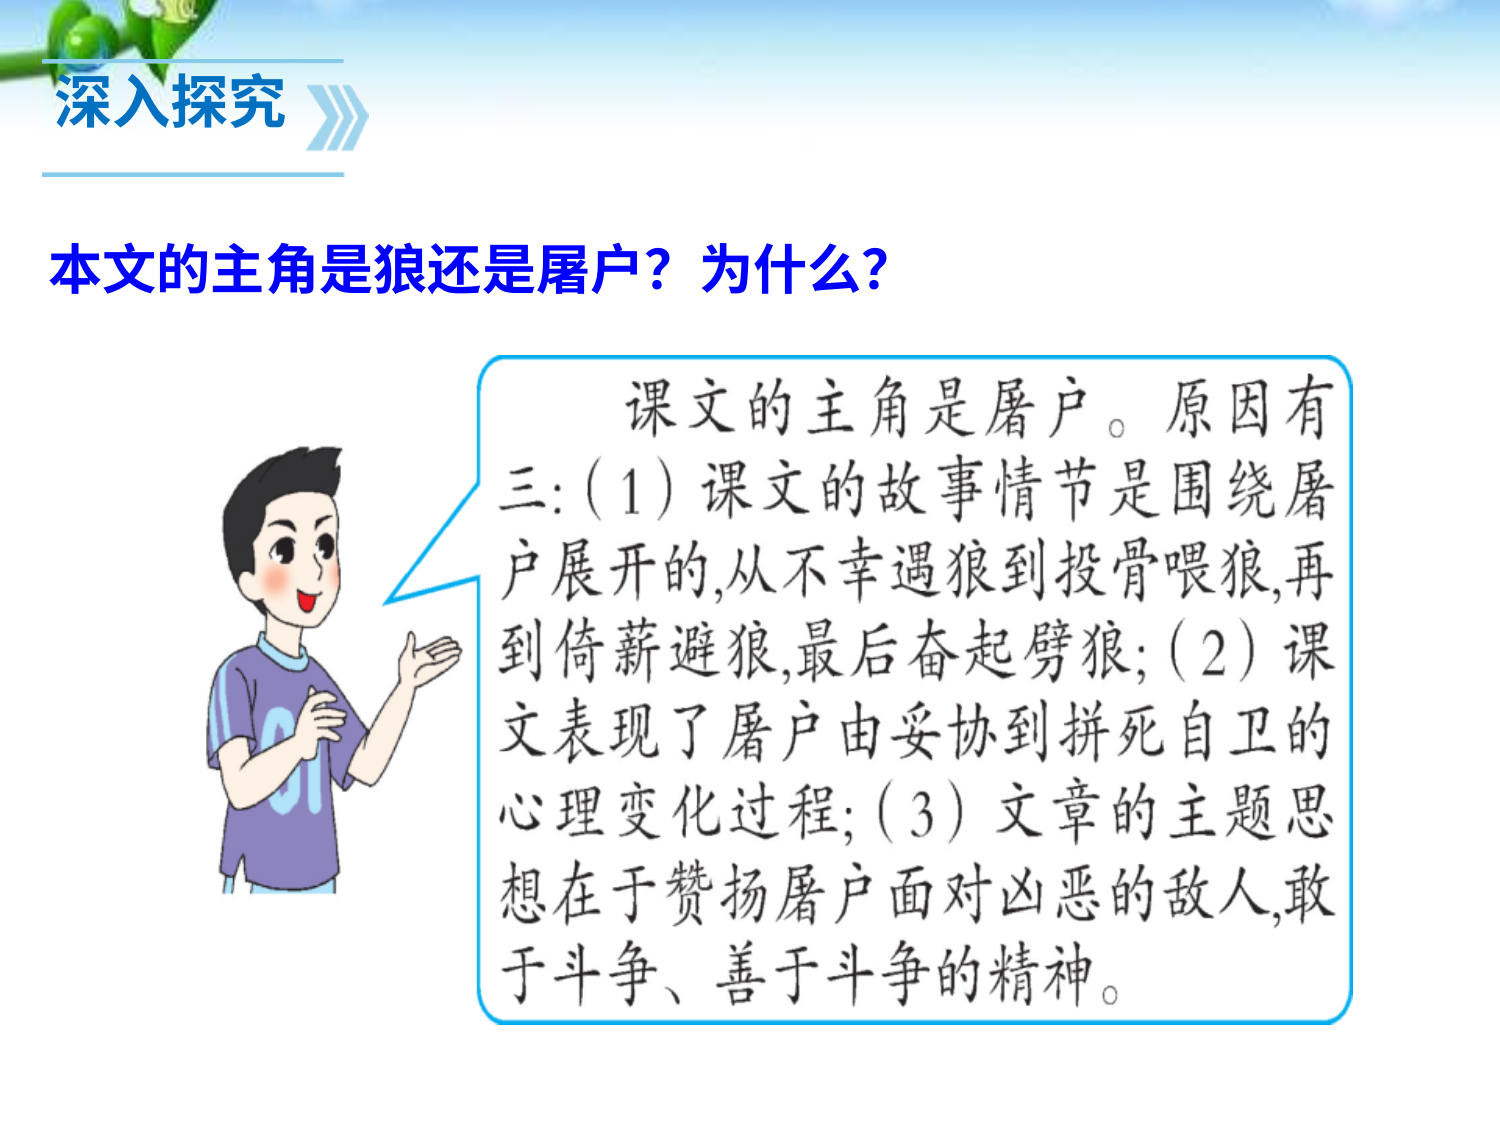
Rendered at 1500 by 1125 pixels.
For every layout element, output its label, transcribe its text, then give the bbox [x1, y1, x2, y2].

text_box 本文的主角是狼还是屠户？为什么？ [33, 221, 1353, 308]
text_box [29, 57, 369, 177]
picture [0, 0, 1500, 1125]
